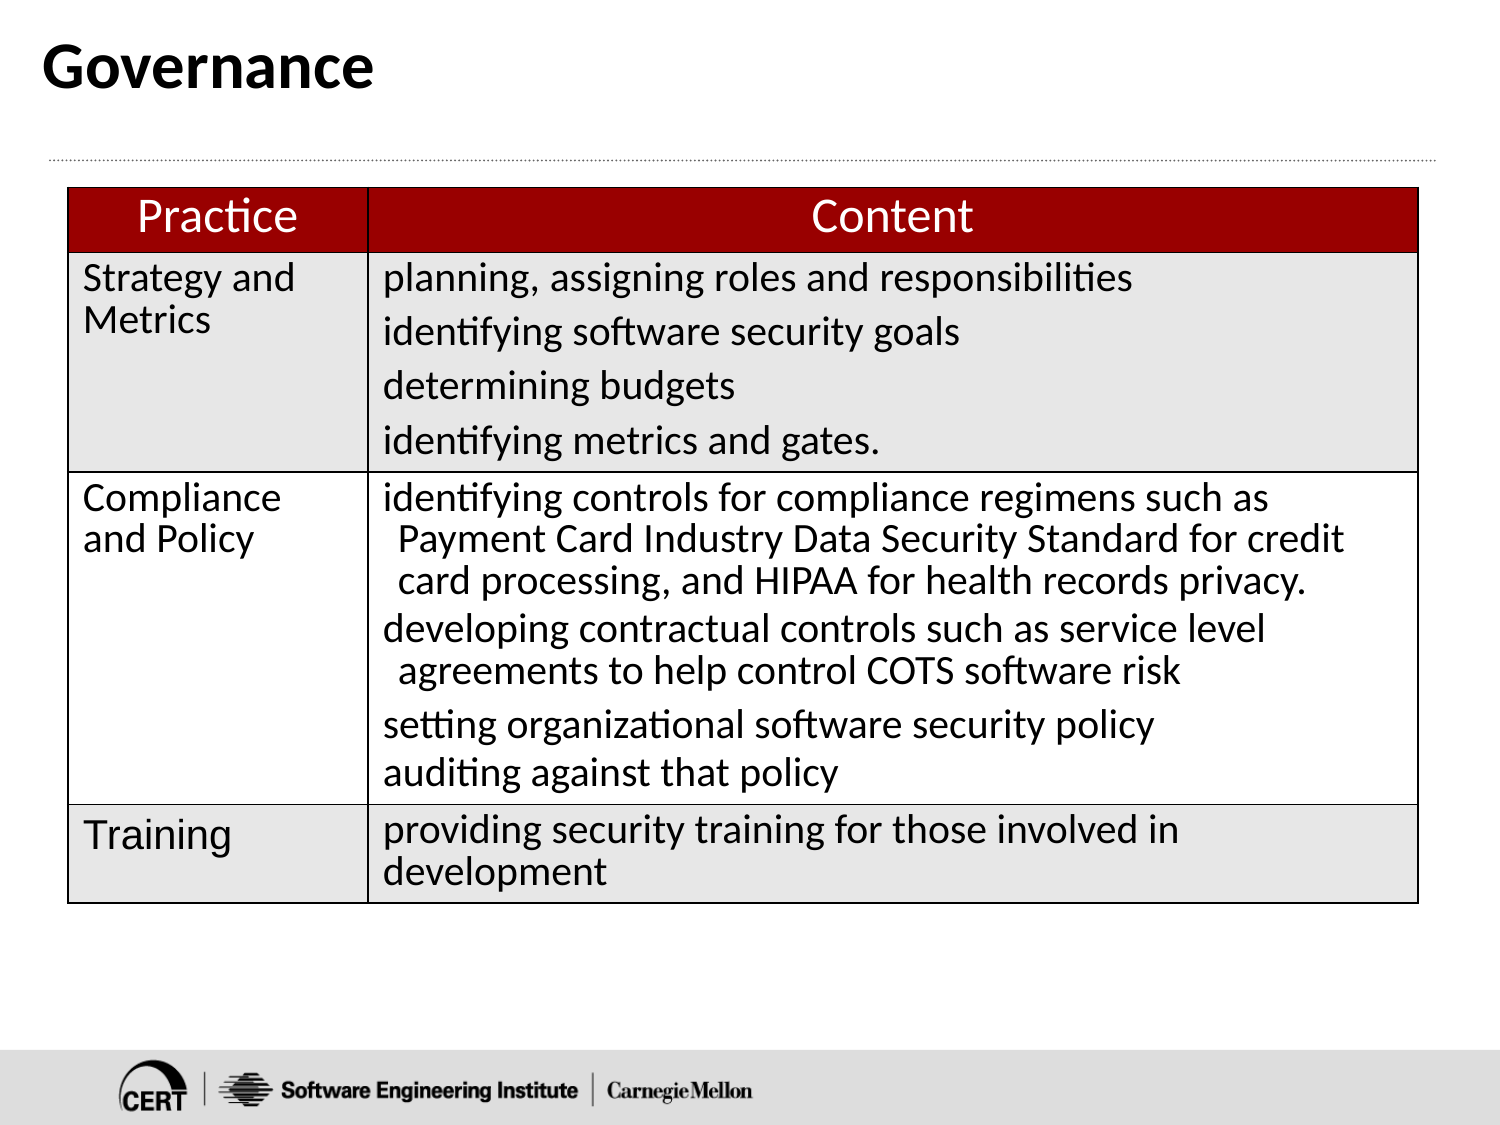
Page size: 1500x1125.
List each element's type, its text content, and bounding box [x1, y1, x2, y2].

table_header Practice [69, 188, 367, 252]
picture [102, 1056, 765, 1117]
table_cell Training [69, 805, 367, 902]
table_cell planning, assigning roles and responsibilities identifying software security goals determining budgets identifying metrics and gates. [369, 253, 1417, 471]
table_cell identifying controls for compliance regimens such as Payment Card Industry Data Security Standard for credit card processing, and HIPAA for health records privacy. developing contractual controls such as service level agreements to help control COTS software risk setting organizational software security policy auditing against that policy [369, 473, 1417, 804]
table_cell Compliance and Policy [69, 473, 367, 804]
table_cell Strategy and Metrics [69, 253, 367, 471]
title Governance [42, 37, 1434, 155]
table_cell providing security training for those involved in development [369, 805, 1417, 902]
table_header Content [369, 188, 1417, 252]
